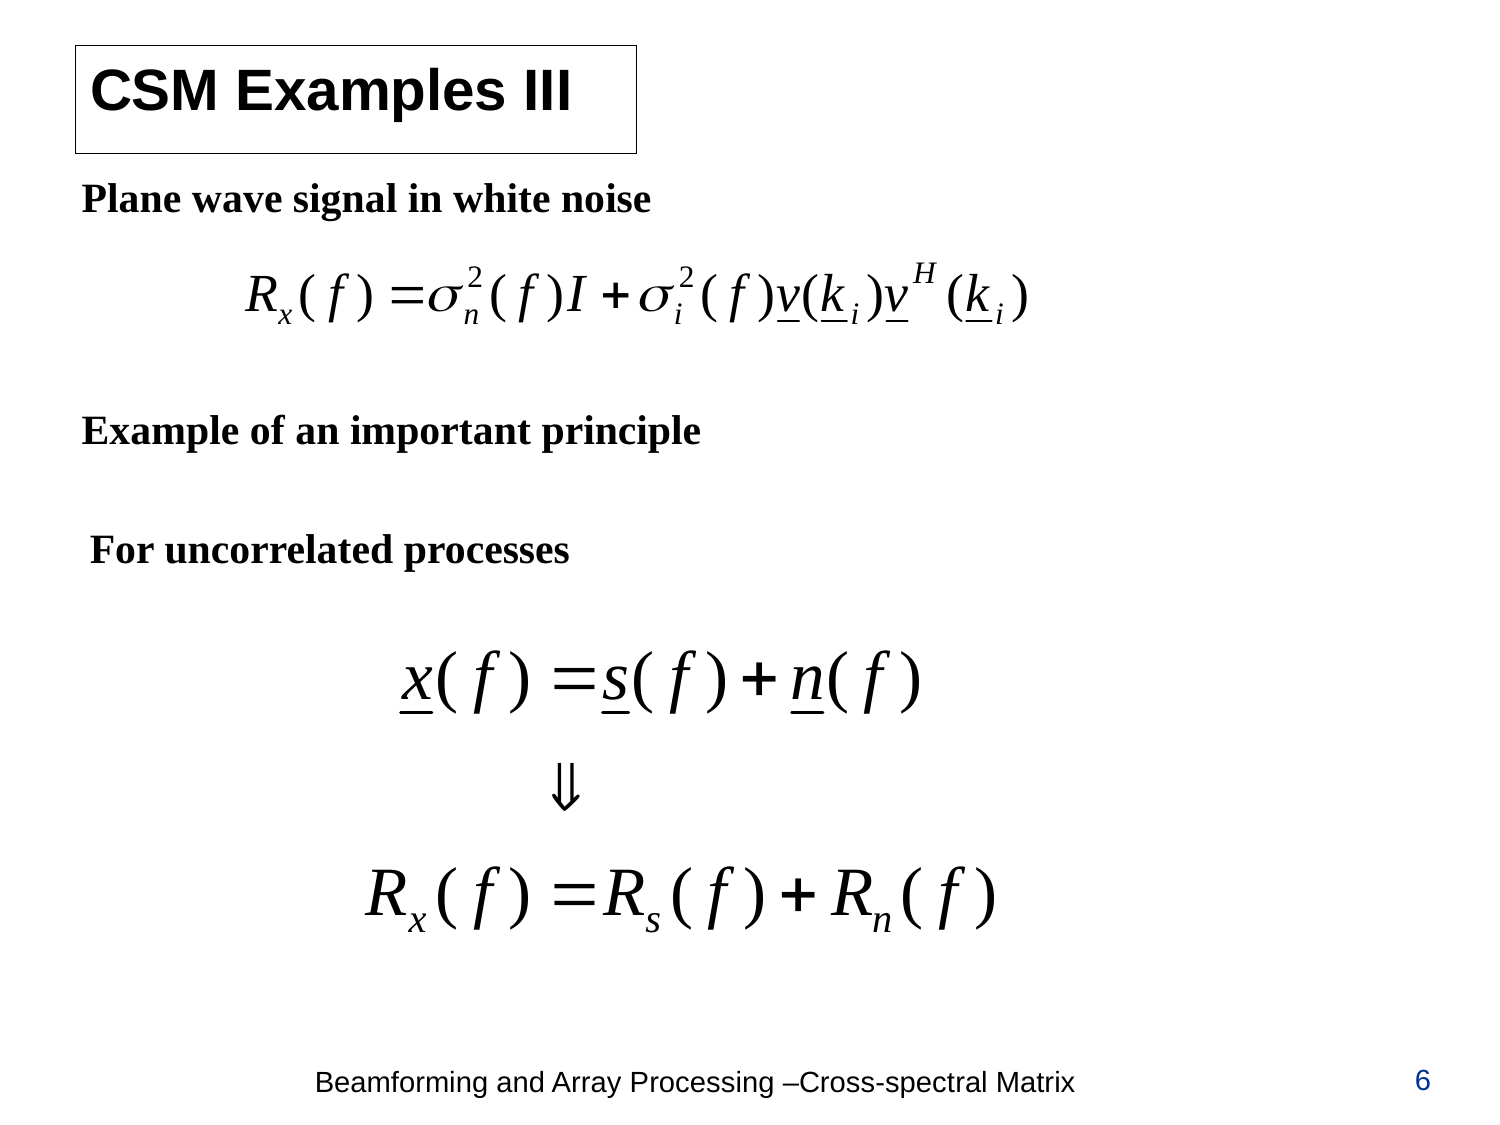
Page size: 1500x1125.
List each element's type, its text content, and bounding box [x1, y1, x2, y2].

text_box Example of an important principle [66, 385, 786, 472]
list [352, 632, 1011, 951]
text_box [234, 248, 1038, 339]
text_box For uncorrelated processes [74, 504, 794, 592]
text_box Plane wave signal in white noise [66, 153, 936, 240]
slide_number 6 [1207, 1055, 1447, 1102]
title CSM Examples III [75, 45, 637, 153]
